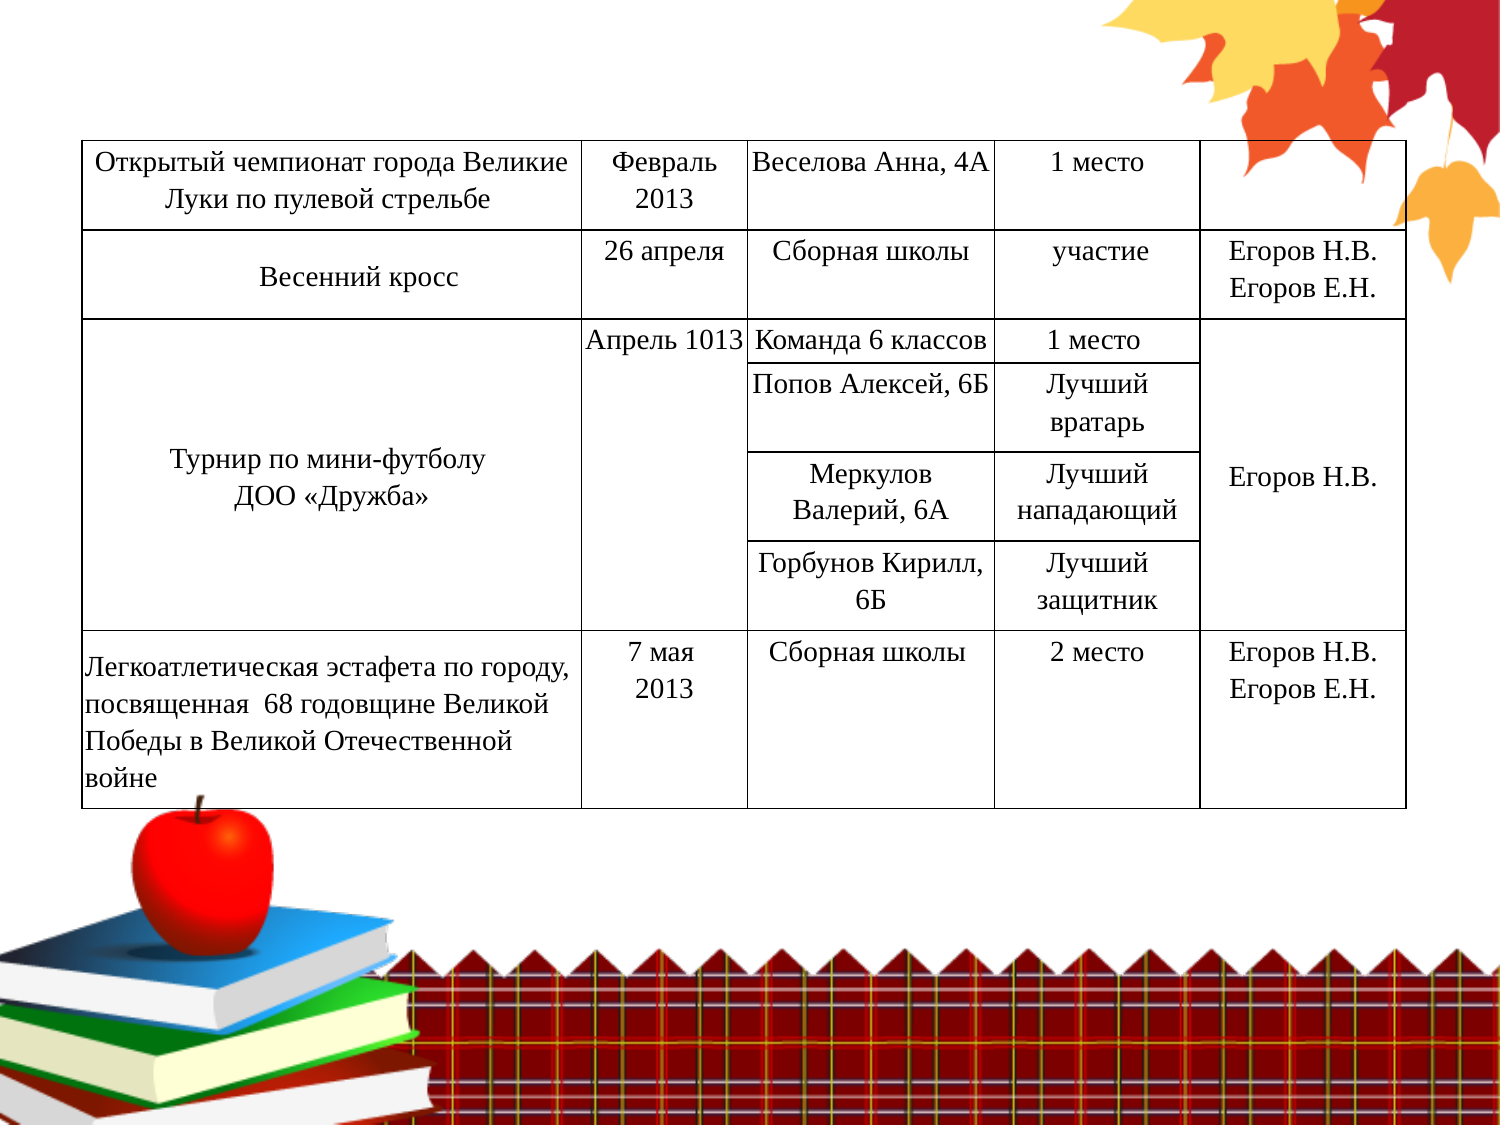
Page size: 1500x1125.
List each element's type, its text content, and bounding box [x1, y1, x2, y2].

table_cell Турнир по мини-футболу ДОО «Дружба» [83, 320, 581, 630]
picture [0, 0, 1500, 1125]
table_cell Весенний кросс [83, 231, 581, 318]
table_cell участие [995, 231, 1199, 318]
table_cell Лучший вратарь [995, 364, 1199, 451]
table_cell Легкоатлетическая эстафета по городу, посвященная 68 годовщине Великой Победы в Великой Отечественной войне [83, 631, 581, 808]
table_cell Попов Алексей, 6Б [748, 364, 994, 451]
table_cell Апрель 1013 [582, 320, 747, 630]
table_header 1 место [995, 141, 1199, 229]
table_cell 1 место [995, 320, 1199, 362]
table_cell 26 апреля [582, 231, 747, 318]
table_header Открытый чемпионат города Великие Луки по пулевой стрельбе [83, 141, 581, 229]
table_cell Лучший защитник [995, 542, 1199, 630]
table_cell Егоров Н.В. Егоров Е.Н. [1201, 631, 1405, 808]
table_cell Сборная школы [748, 631, 994, 808]
table_cell Лучший нападающий [995, 453, 1199, 540]
table_header [1201, 141, 1405, 229]
table_header Февраль 2013 [582, 141, 747, 229]
table_cell Сборная школы [748, 231, 994, 318]
table_cell Горбунов Кирилл, 6Б [748, 542, 994, 630]
table_cell 2 место [995, 631, 1199, 808]
table_cell Меркулов Валерий, 6А [748, 453, 994, 540]
table_cell Команда 6 классов [748, 320, 994, 362]
table_cell Егоров Н.В. [1201, 320, 1405, 630]
table_header Веселова Анна, 4А [748, 141, 994, 229]
table_cell Егоров Н.В. Егоров Е.Н. [1201, 231, 1405, 318]
table_cell 7 мая 2013 [582, 631, 747, 808]
